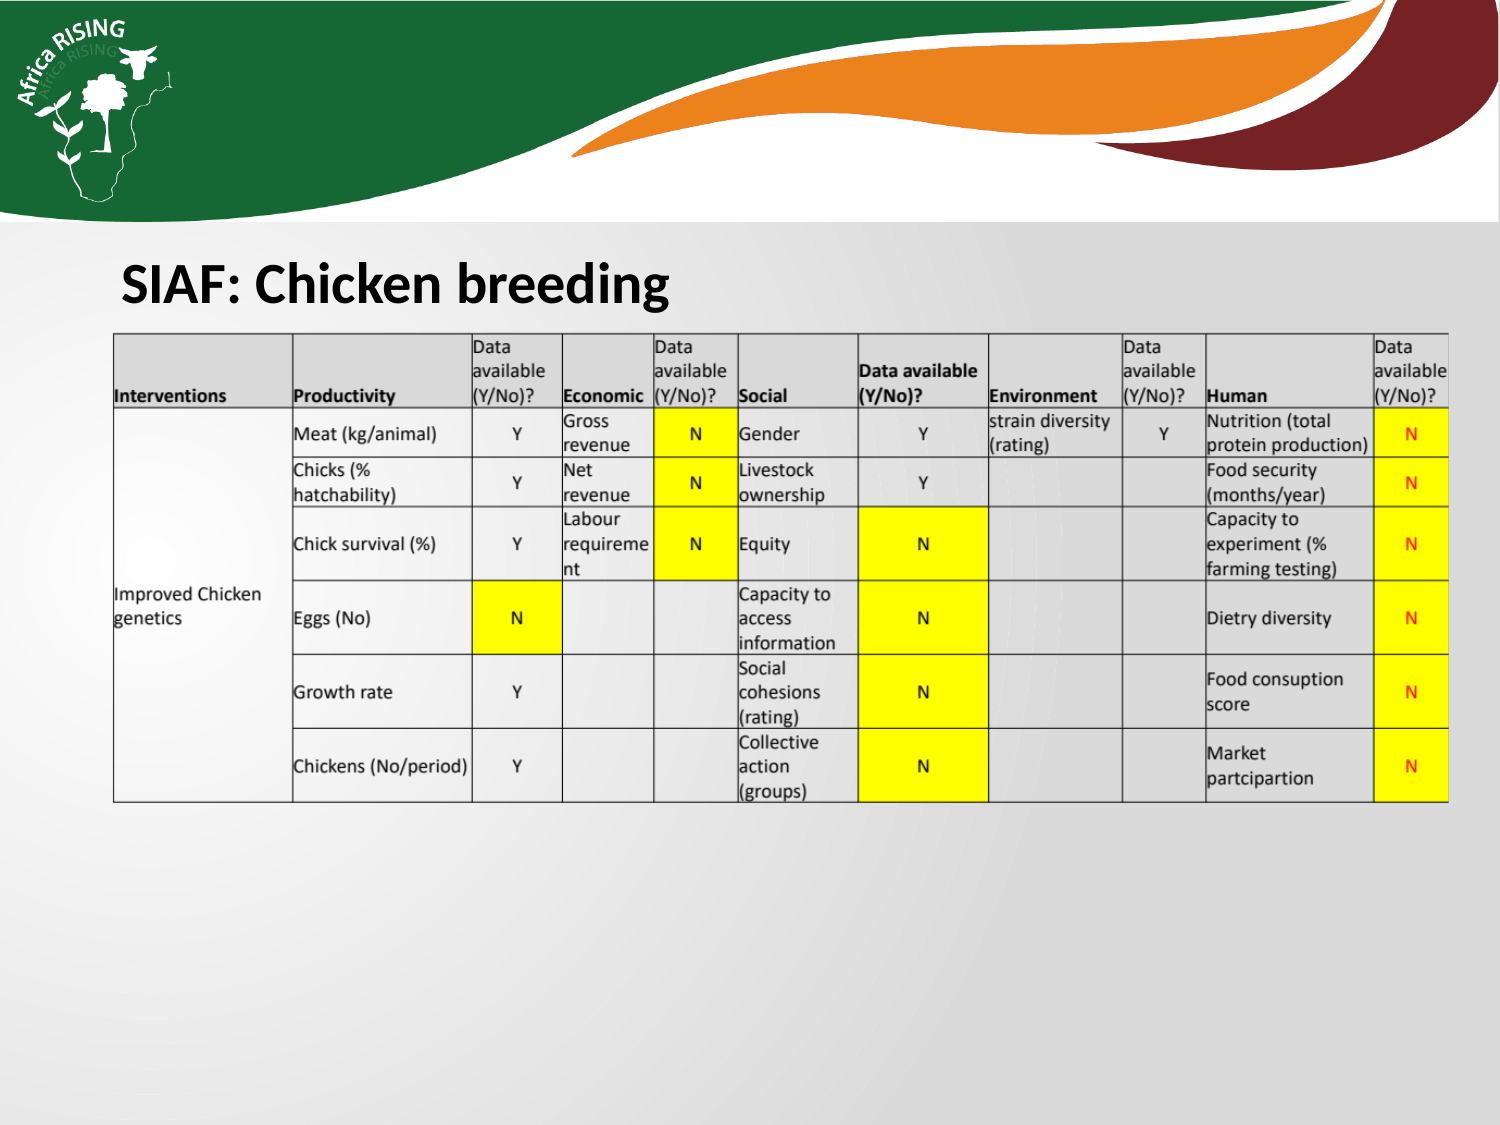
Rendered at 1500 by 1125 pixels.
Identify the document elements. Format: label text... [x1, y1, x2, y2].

list SIAF: Chicken breeding [87, 237, 1363, 313]
picture [111, 327, 1450, 814]
picture [0, 0, 1499, 222]
